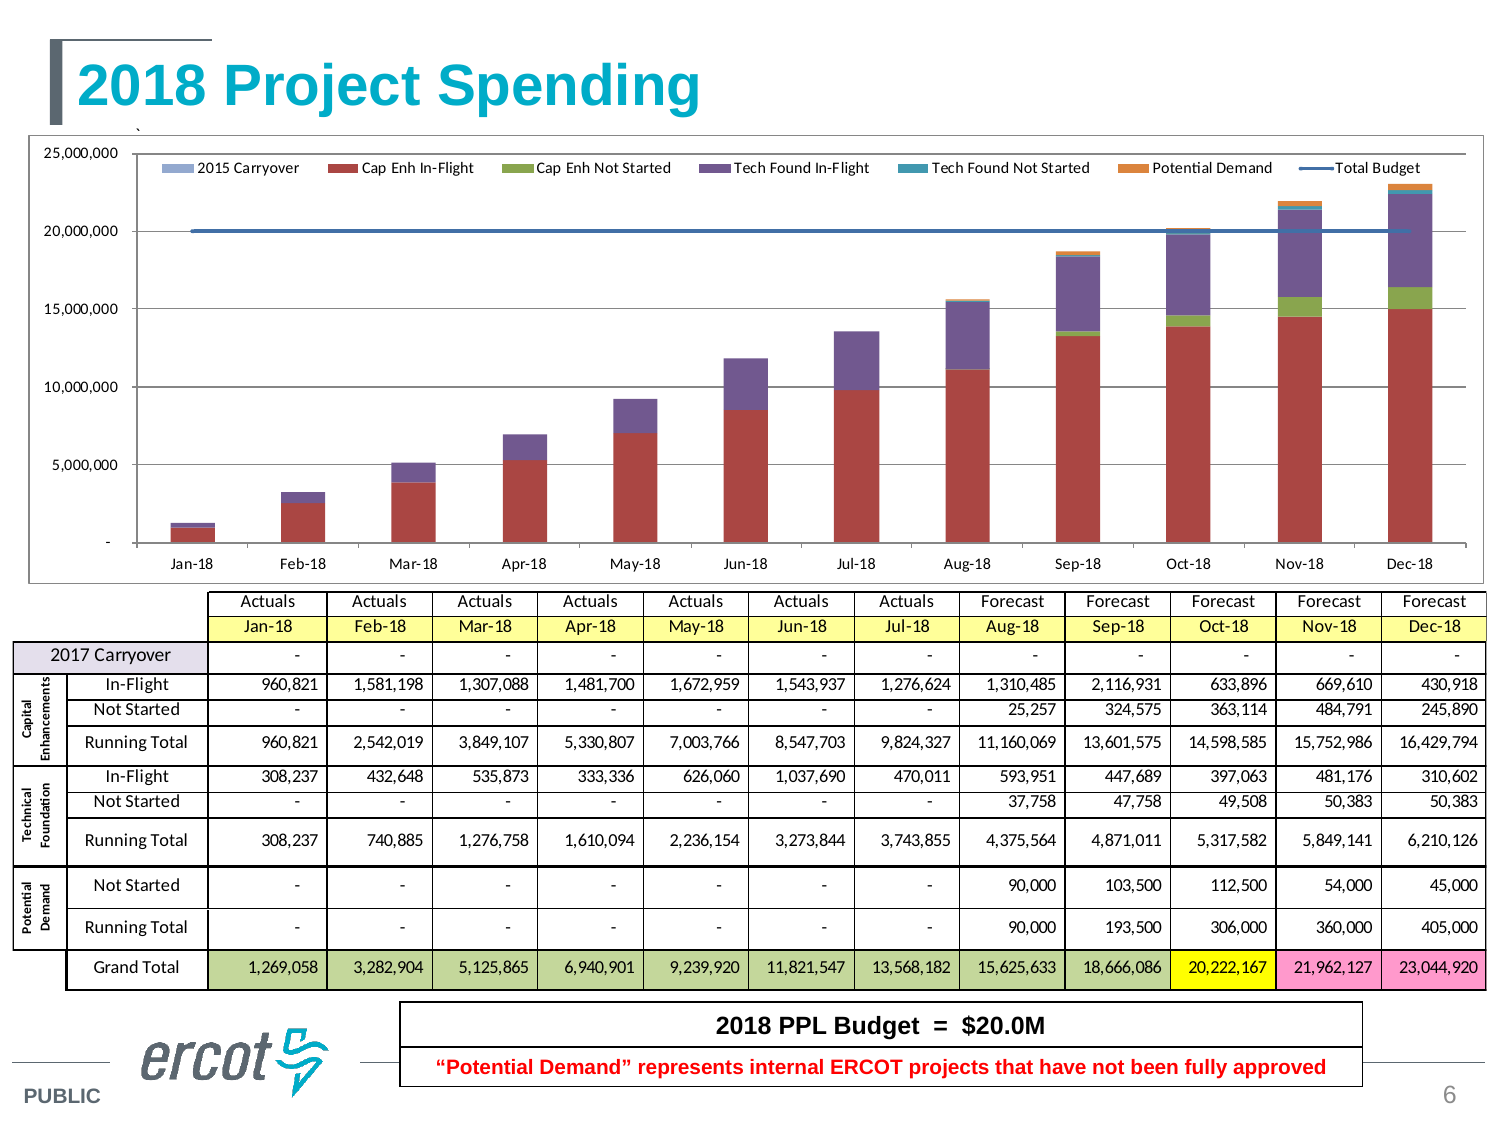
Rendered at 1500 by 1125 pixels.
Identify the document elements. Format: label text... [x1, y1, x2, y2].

text_box 2018 PPL Budget = $20.0M [399, 1001, 1363, 1046]
title 2018 Project Spending [62, 39, 950, 123]
slide_number 6 [1412, 1076, 1488, 1112]
picture [137, 1024, 332, 1100]
text_box “Potential Demand” represents internal ERCOT projects that have not been fully approved [399, 1046, 1363, 1087]
picture [12, 124, 1488, 992]
